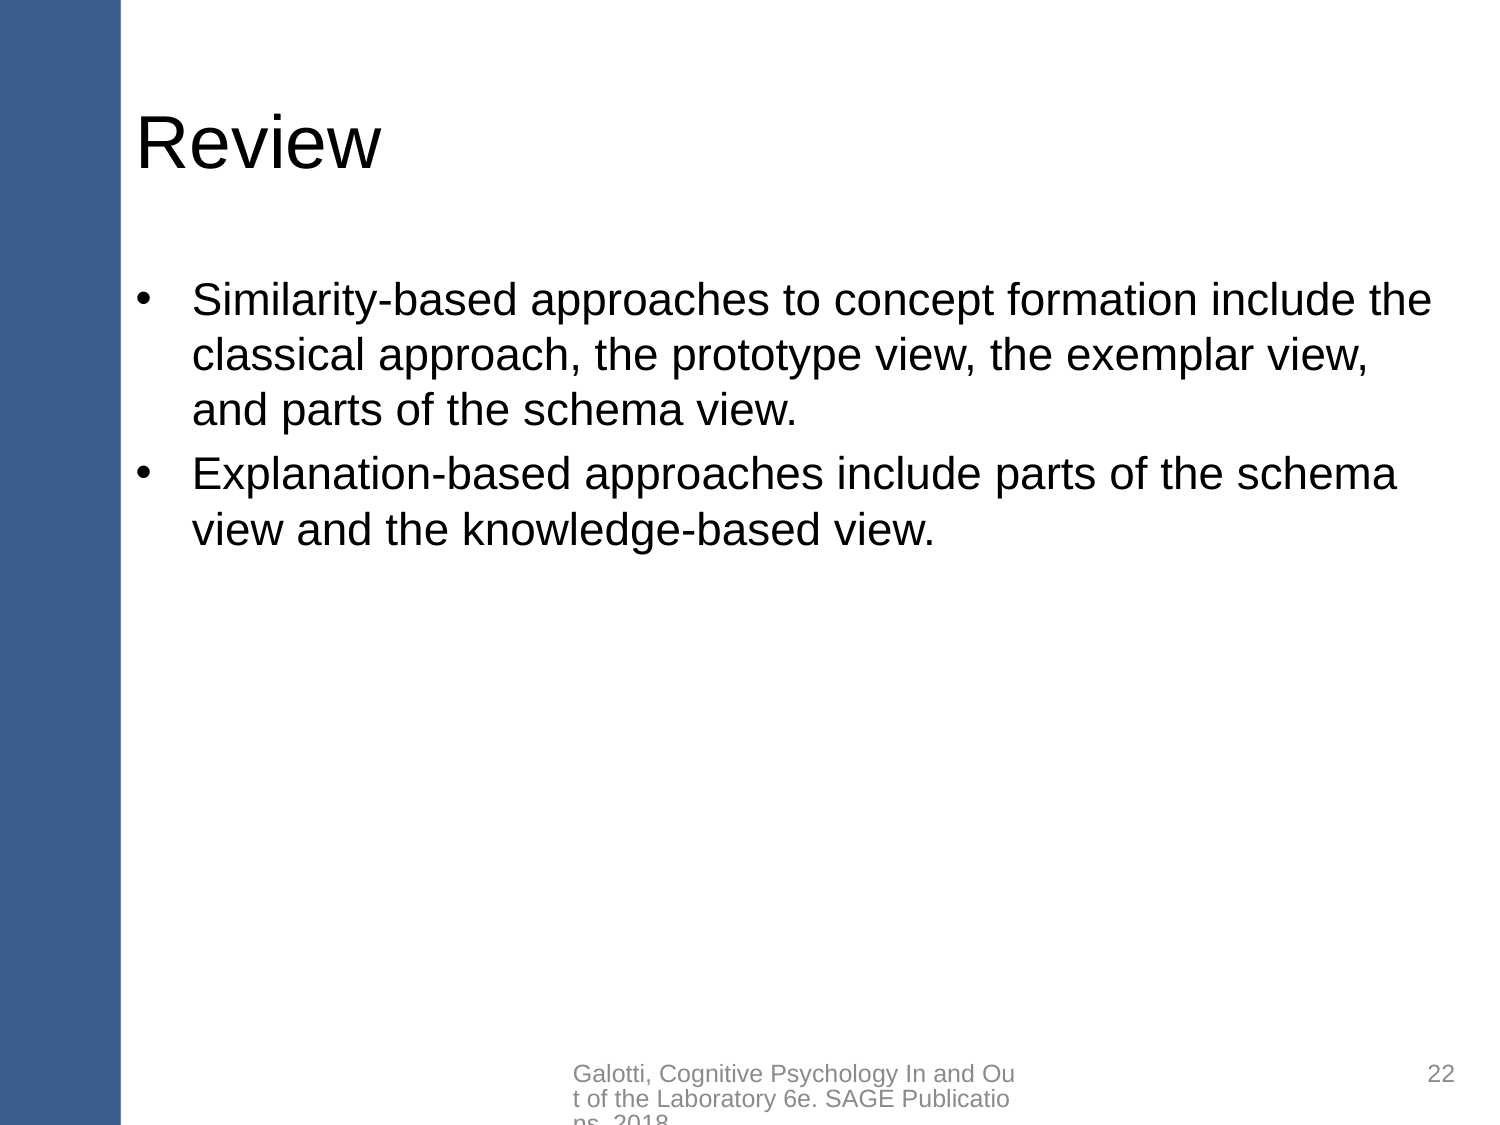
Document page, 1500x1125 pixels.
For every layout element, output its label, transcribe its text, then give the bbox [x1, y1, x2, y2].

picture [0, 0, 1500, 1125]
title Review [120, 45, 1471, 233]
slide_number 22 [1120, 1042, 1471, 1103]
footer Galotti, Cognitive Psychology In and Out of the Laboratory 6e. SAGE Publications, 2018. [558, 1042, 1033, 1103]
list Similarity-based approaches to concept formation include the classical approach, the prototype view, the exemplar view, and parts of the schema view. Explanation-based approaches include parts of the schema view and the knowledge-based view. [120, 262, 1471, 1005]
